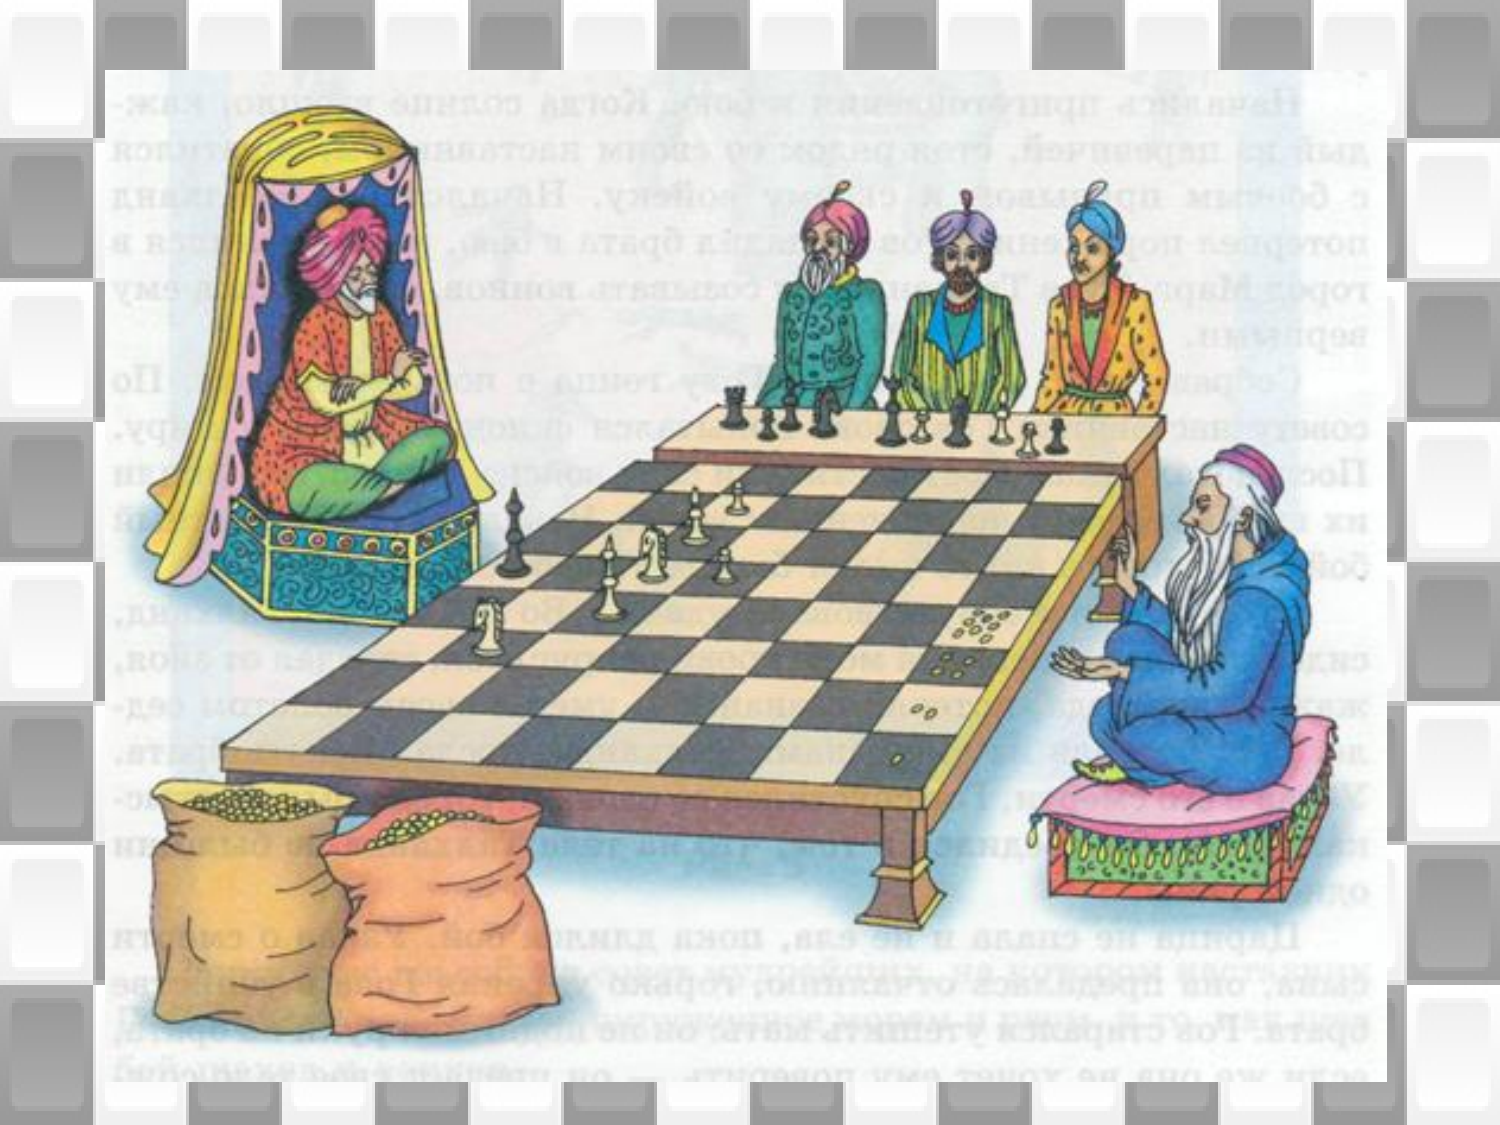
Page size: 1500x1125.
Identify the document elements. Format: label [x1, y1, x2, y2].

picture [105, 70, 1388, 1082]
